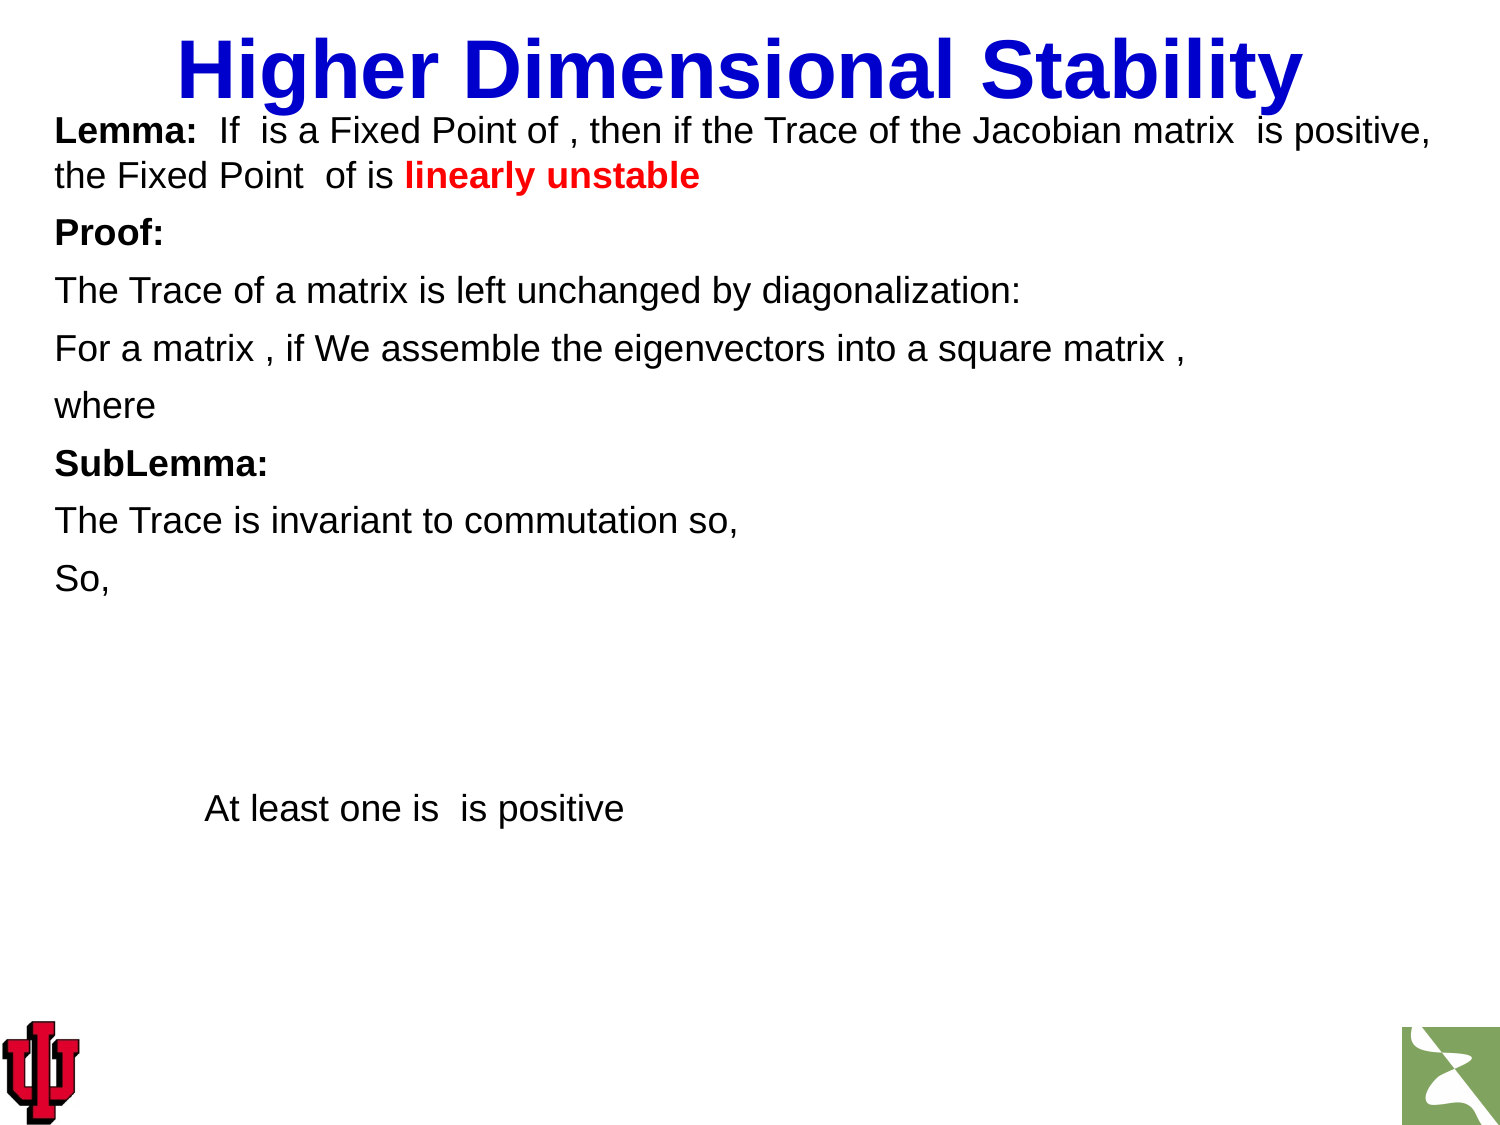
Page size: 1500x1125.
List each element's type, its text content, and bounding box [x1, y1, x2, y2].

title Higher Dimensional Stability [65, 10, 1416, 121]
picture [1402, 1027, 1500, 1125]
picture [0, 1020, 80, 1125]
